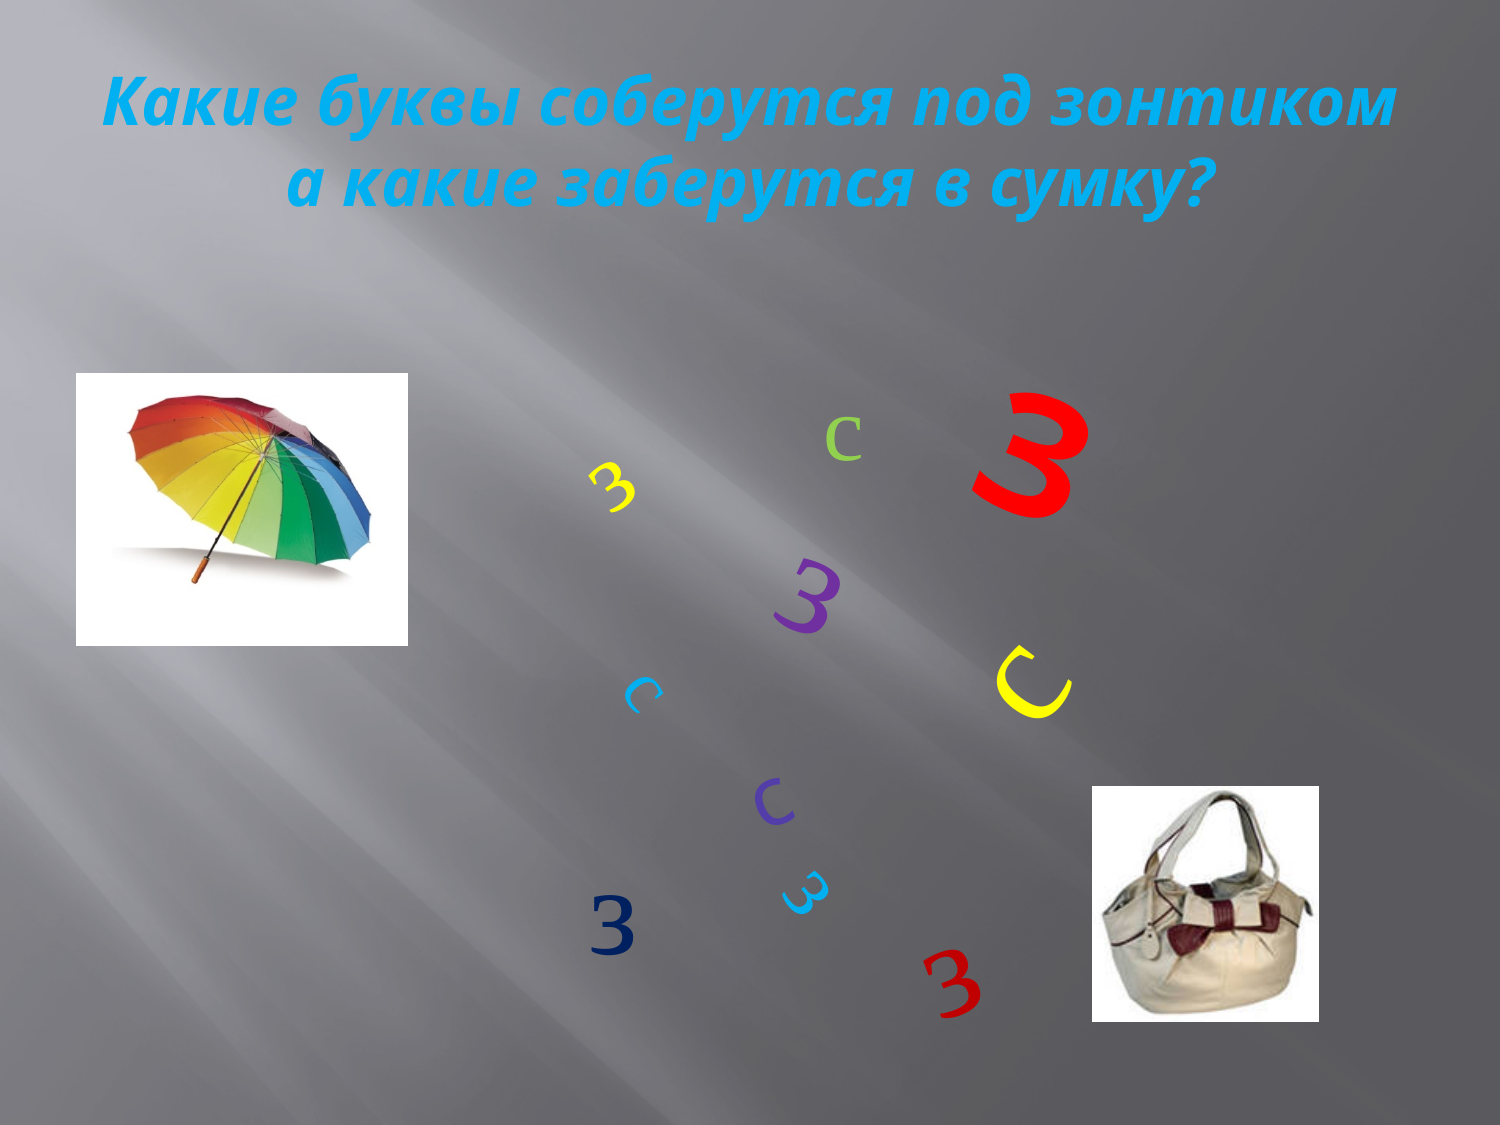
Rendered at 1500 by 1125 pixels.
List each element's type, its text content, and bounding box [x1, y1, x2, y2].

text_box с [713, 727, 823, 861]
title Какие буквы соберутся под зонтиком а какие заберутся в сумку? [75, 45, 1425, 233]
text_box з [573, 822, 653, 988]
picture [76, 373, 408, 646]
text_box з [874, 858, 1027, 1061]
text_box с [903, 574, 1118, 769]
text_box с [809, 361, 904, 487]
text_box з [750, 819, 890, 950]
text_box З [934, 324, 1121, 567]
text_box з [537, 397, 672, 548]
text_box с [591, 629, 714, 743]
picture [1092, 786, 1320, 1022]
text_box з [739, 487, 903, 683]
